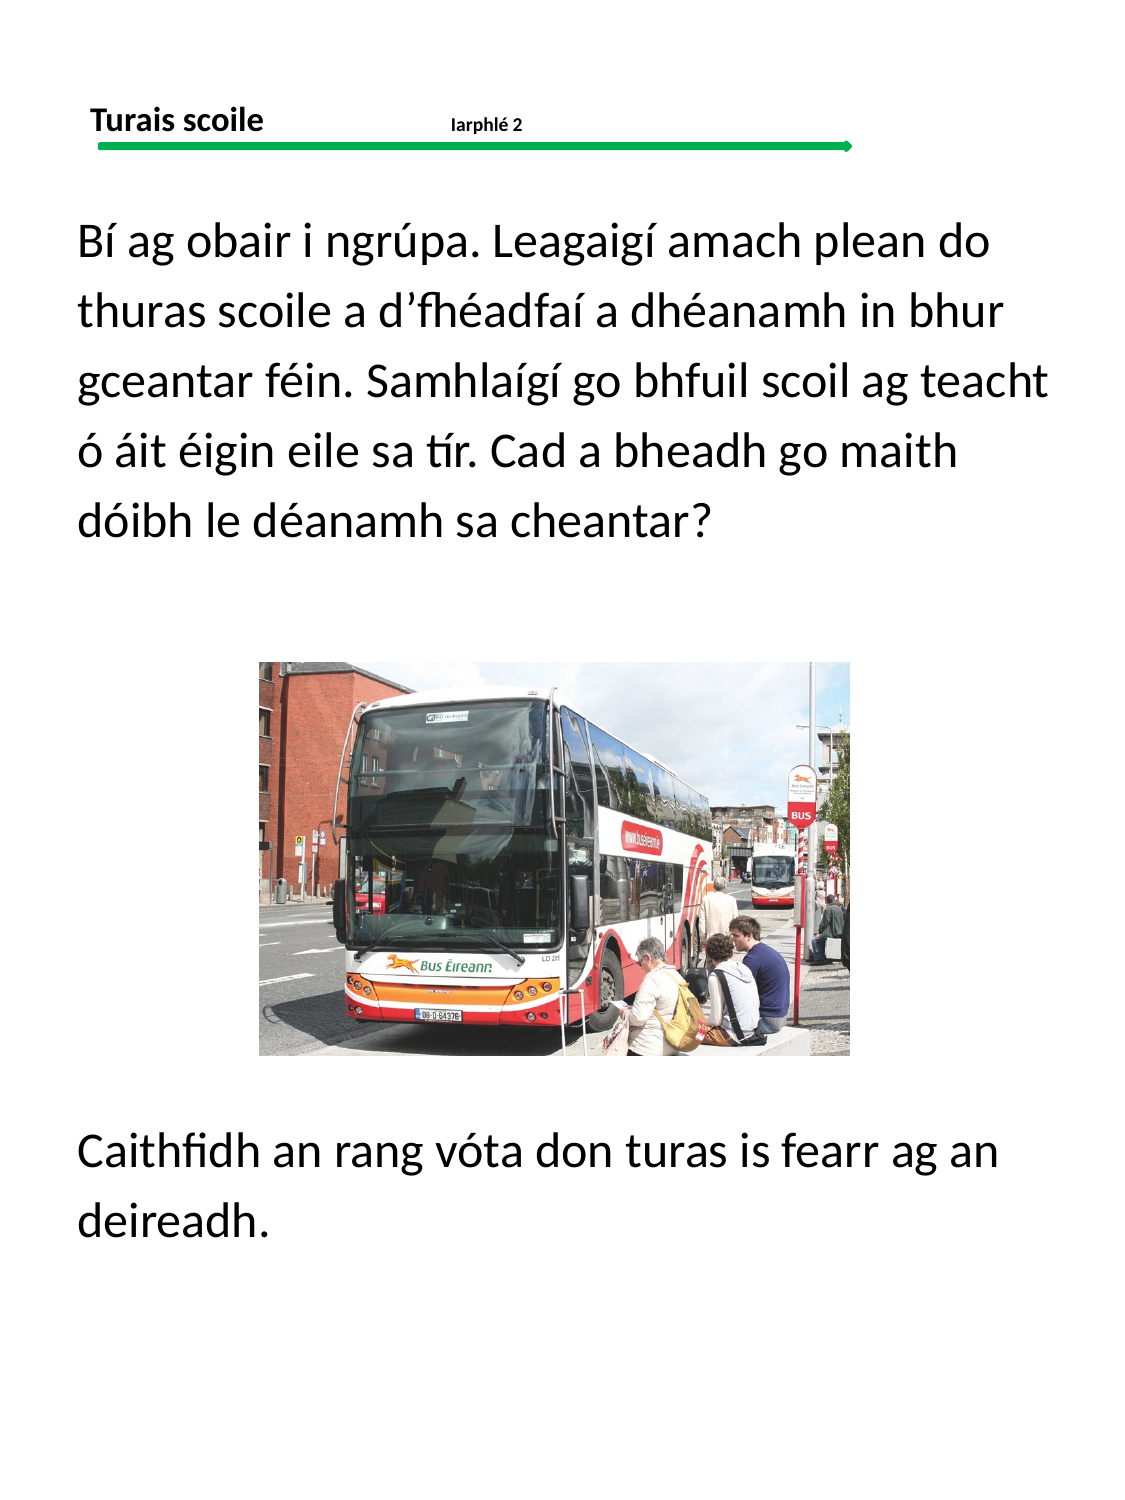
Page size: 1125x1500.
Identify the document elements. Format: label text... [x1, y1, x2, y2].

picture [259, 662, 851, 1057]
text_box Turais scoile Iarphlé 2 [75, 37, 1088, 163]
list Bí ag obair i ngrúpa. Leagaigí amach plean do thuras scoile a d’fhéadfaí a dhéanamh in bhur gceantar féin. Samhlaígí go bhfuil scoil ag teacht ó áit éigin eile sa tír. Cad a bheadh go maith dóibh le déanamh sa cheantar? Caithfidh an rang vóta don turas is fearr ag an deireadh. [62, 200, 1075, 1413]
text_box [97, 140, 853, 152]
